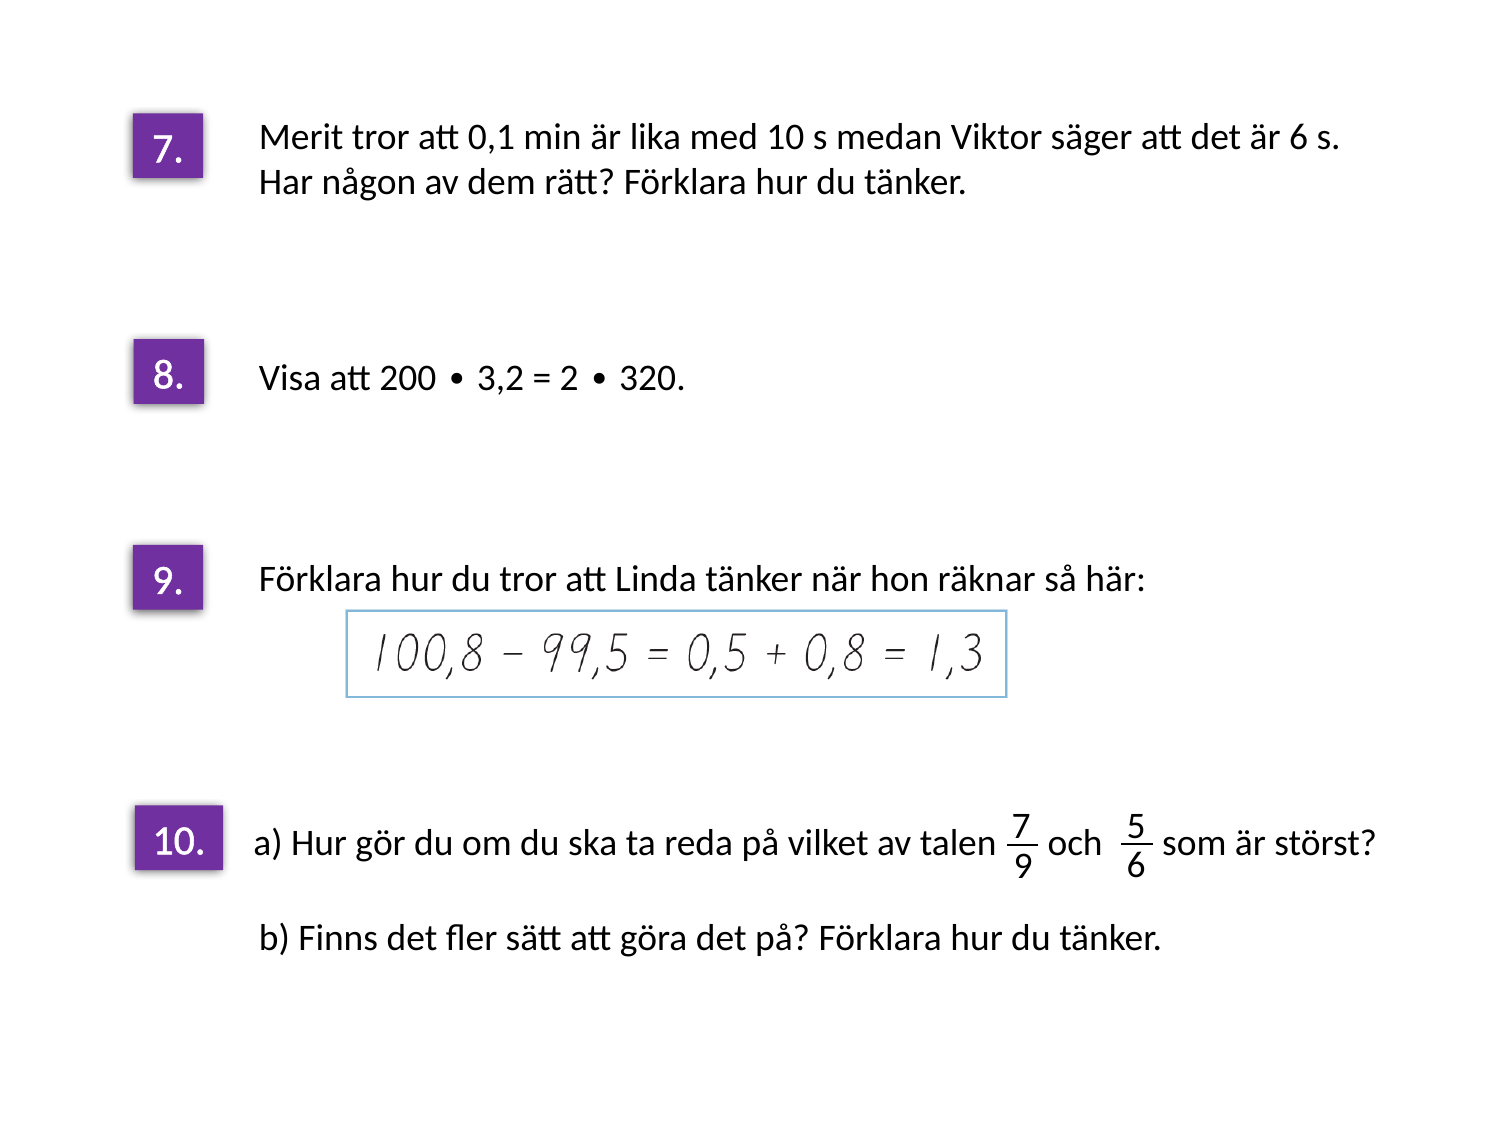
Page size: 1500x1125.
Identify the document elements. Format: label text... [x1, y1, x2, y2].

text_box 8. [133, 339, 205, 404]
text_box 7. [132, 113, 204, 178]
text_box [238, 793, 1412, 895]
text_box 10. [134, 805, 224, 871]
text_box Förklara hur du tror att Linda tänker när hon räknar så här: [244, 546, 1296, 606]
picture [342, 606, 1011, 700]
text_box 9. [132, 544, 204, 610]
text_box b) Finns det fler sätt att göra det på? Förklara hur du tänker. [244, 905, 1342, 966]
text_box Merit tror att 0,1 min är lika med 10 s medan Viktor säger att det är 6 s. Har någon av dem rätt? Förklara hur du tänker. [244, 104, 1412, 210]
text_box Visa att 200 ∙ 3,2 = 2 ∙ 320. [244, 345, 1214, 406]
